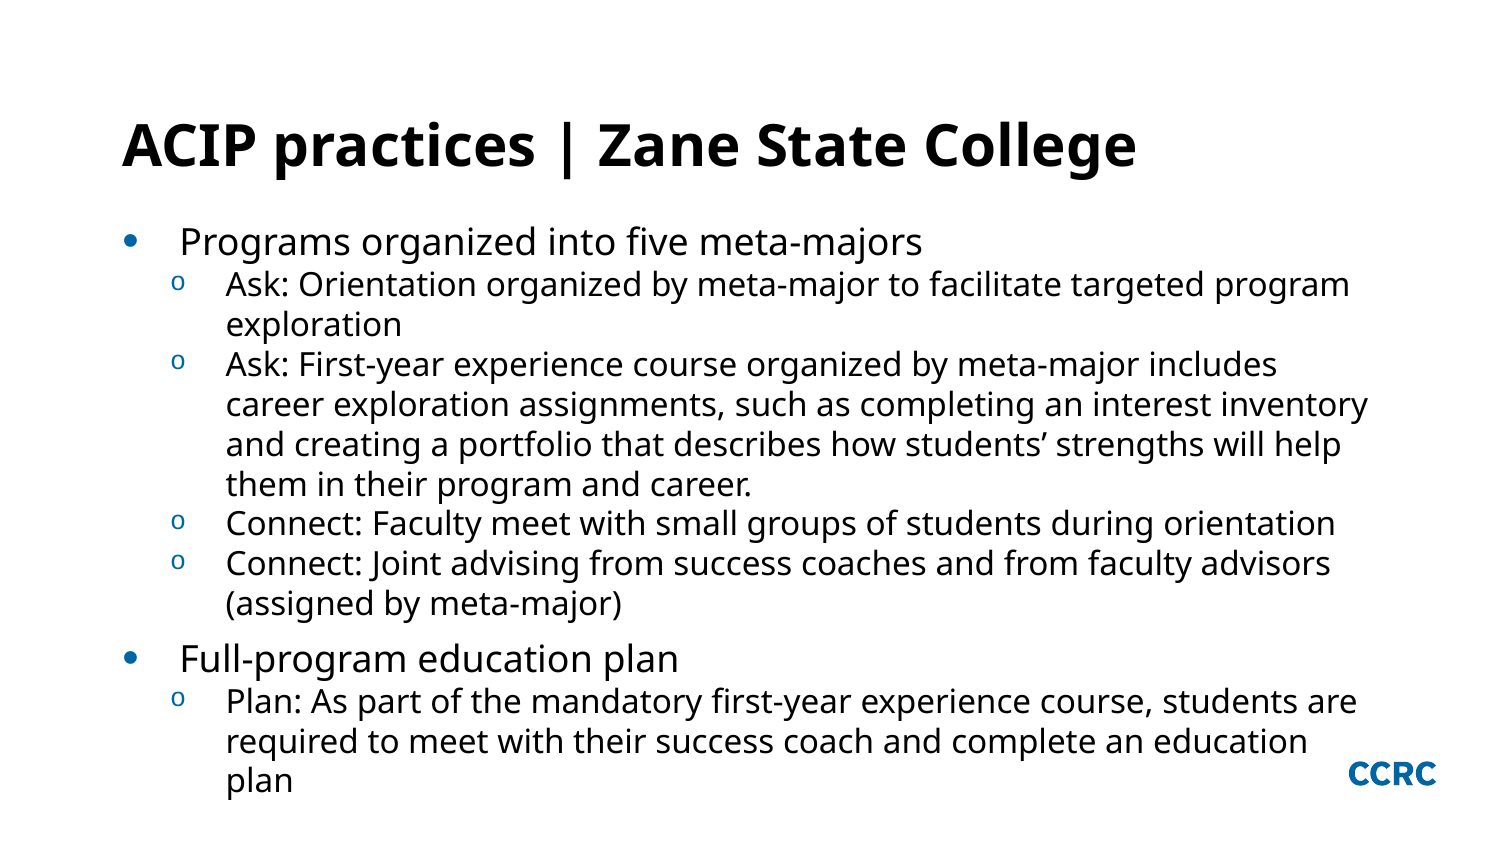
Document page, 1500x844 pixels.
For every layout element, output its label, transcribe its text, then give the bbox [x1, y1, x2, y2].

list Programs organized into five meta-majors Ask: Orientation organized by meta-major to facilitate targeted program exploration Ask: First-year experience course organized by meta-major includes career exploration assignments, such as completing an interest inventory and creating a portfolio that describes how students’ strengths will help them in their program and career. Connect: Faculty meet with small groups of students during orientation Connect: Joint advising from success coaches and from faculty advisors (assigned by meta-major) Full-program education plan Plan: As part of the mandatory first-year experience course, students are required to meet with their success coach and complete an education plan [107, 234, 1390, 684]
title ACIP practices | Zane State College [107, 93, 1390, 234]
picture [1347, 761, 1438, 786]
